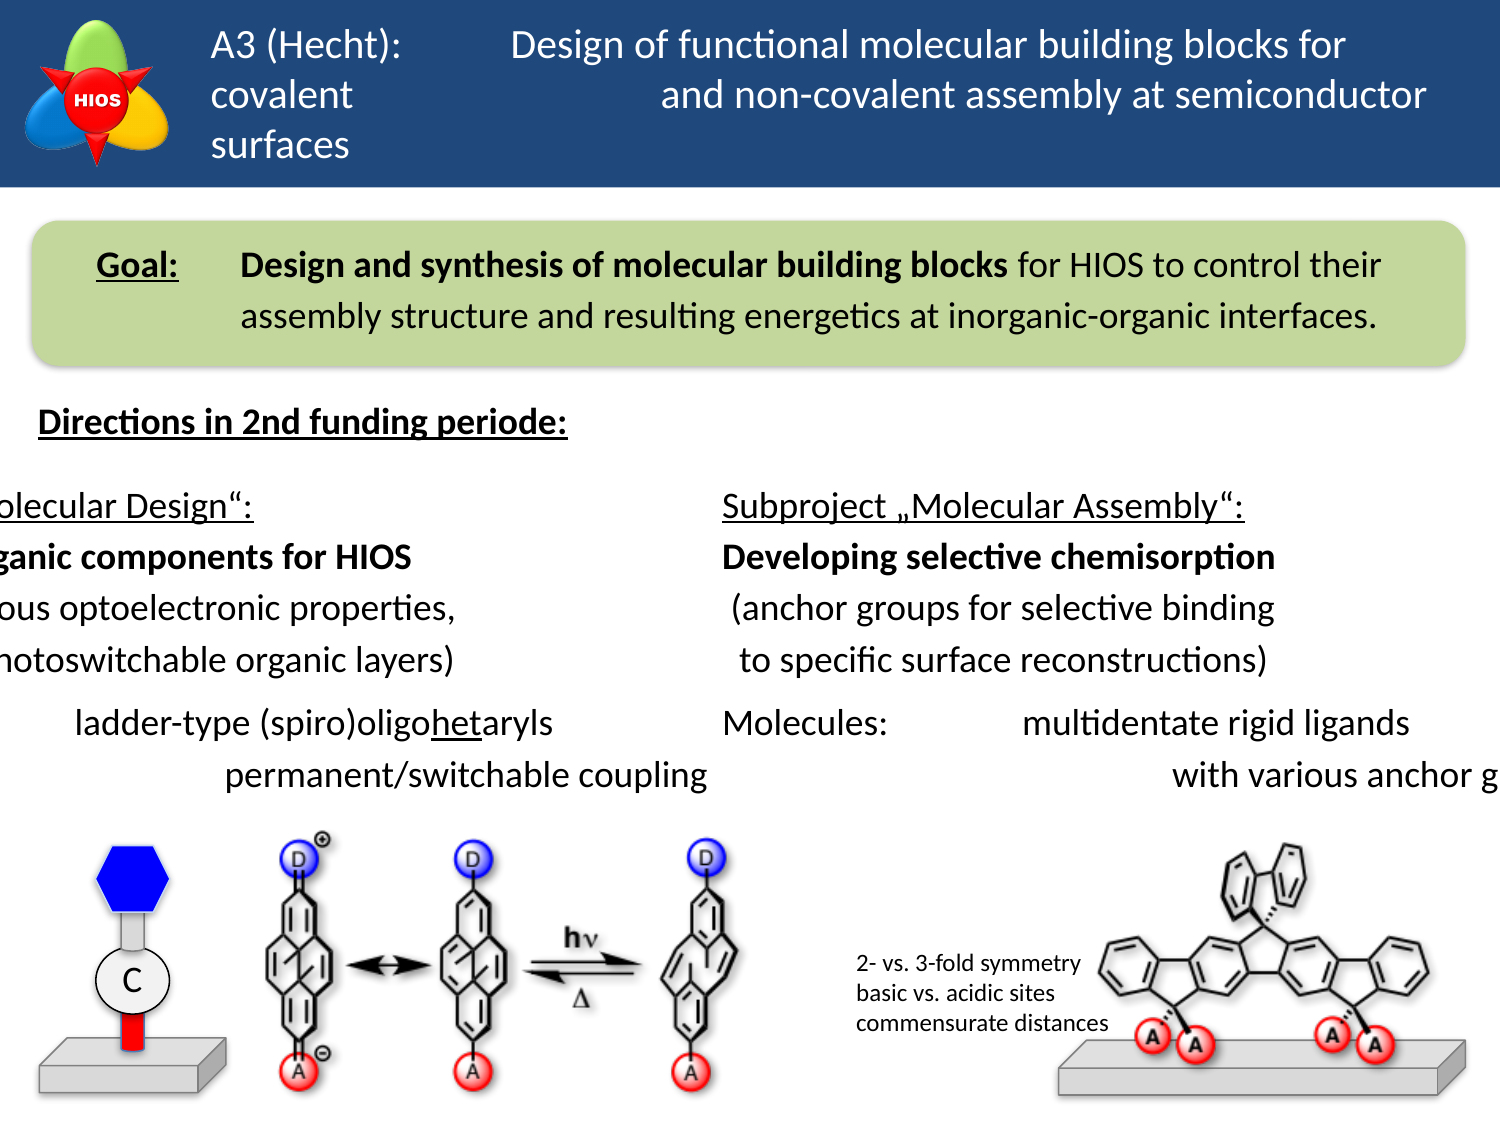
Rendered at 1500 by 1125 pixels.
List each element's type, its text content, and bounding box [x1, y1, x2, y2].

text_box Goal: [81, 232, 194, 293]
picture [24, 19, 169, 168]
text_box Design and synthesis of molecular building blocks for HIOS to control their assembly structure and resulting energetics at inorganic-organic interfaces. [240, 240, 1383, 337]
text_box A3 (Hecht): Design of functional molecular building blocks for covalent and non-covalent assembly at semiconductor surfaces [195, 30, 1500, 154]
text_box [32, 480, 838, 1096]
text_box Directions in 2nd funding periode: [23, 389, 583, 450]
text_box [839, 480, 1486, 1096]
text_box [31, 219, 1467, 367]
